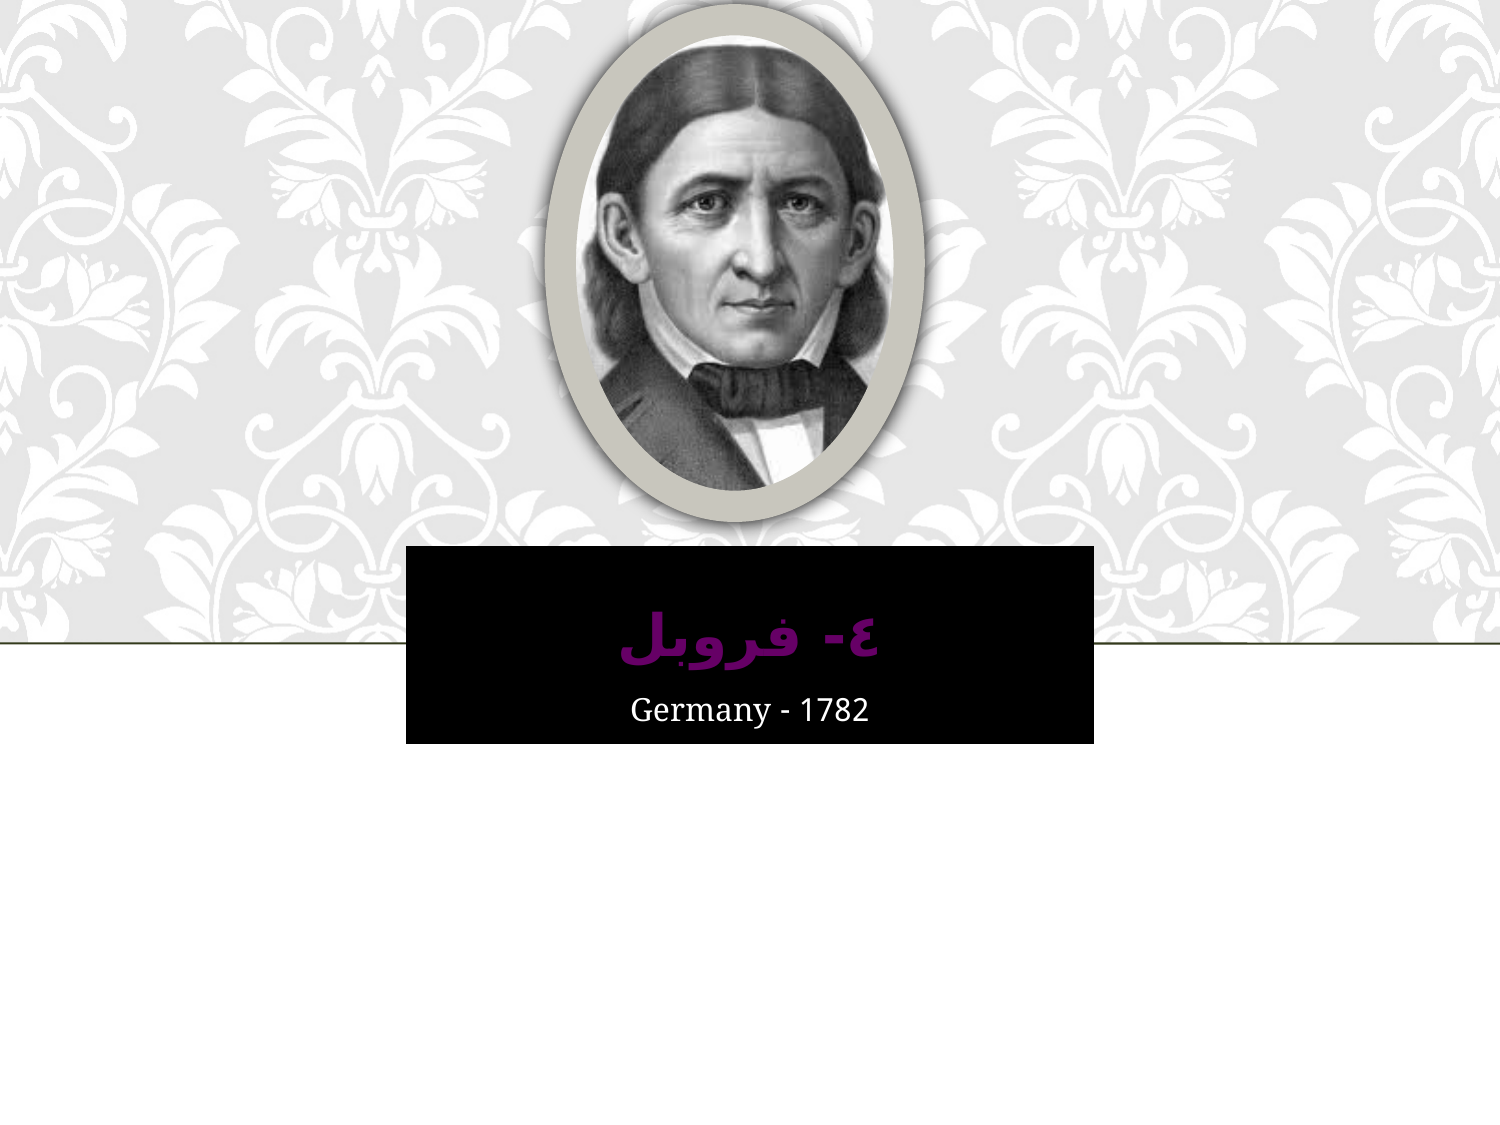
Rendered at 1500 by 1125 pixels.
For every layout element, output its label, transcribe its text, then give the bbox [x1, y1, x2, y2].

title ٤- فروبل [407, 544, 1093, 676]
picture [560, 19, 910, 507]
subtitle 1782 - Germany [413, 670, 1087, 736]
